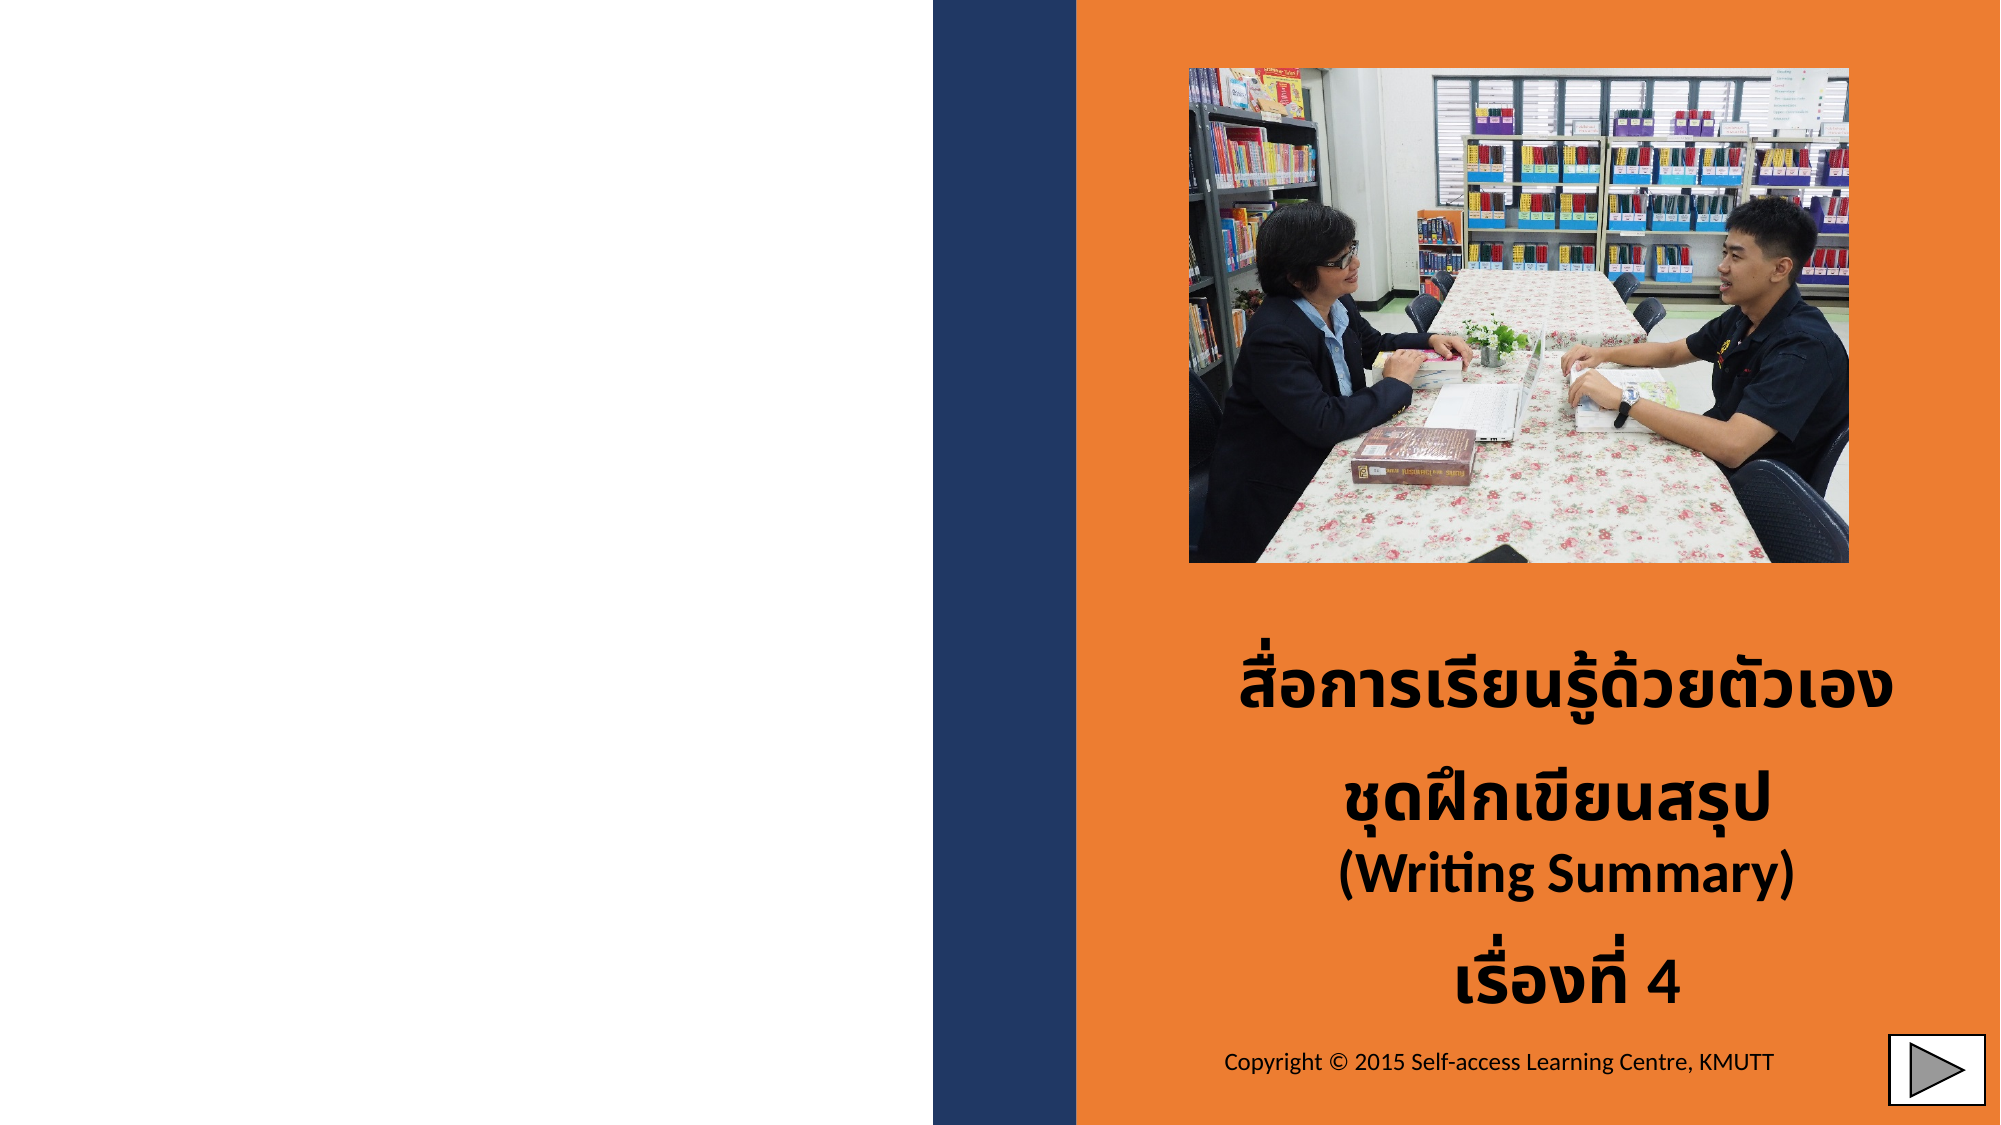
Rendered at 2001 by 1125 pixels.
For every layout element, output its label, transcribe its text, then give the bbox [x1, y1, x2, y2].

text_box Copyright © 2015 Self-access Learning Centre, KMUTT [1207, 1036, 1849, 1084]
picture [1189, 68, 1849, 563]
text_box [1888, 1034, 1986, 1106]
text_box [1077, 0, 2000, 1125]
text_box [932, 0, 1077, 1125]
text_box สื่อการเรียนรู้ด้วยตัวเอง ชุดฝึกเขียนสรุป (Writing Summary) เรื่องที่ 4 [1203, 632, 1931, 1026]
